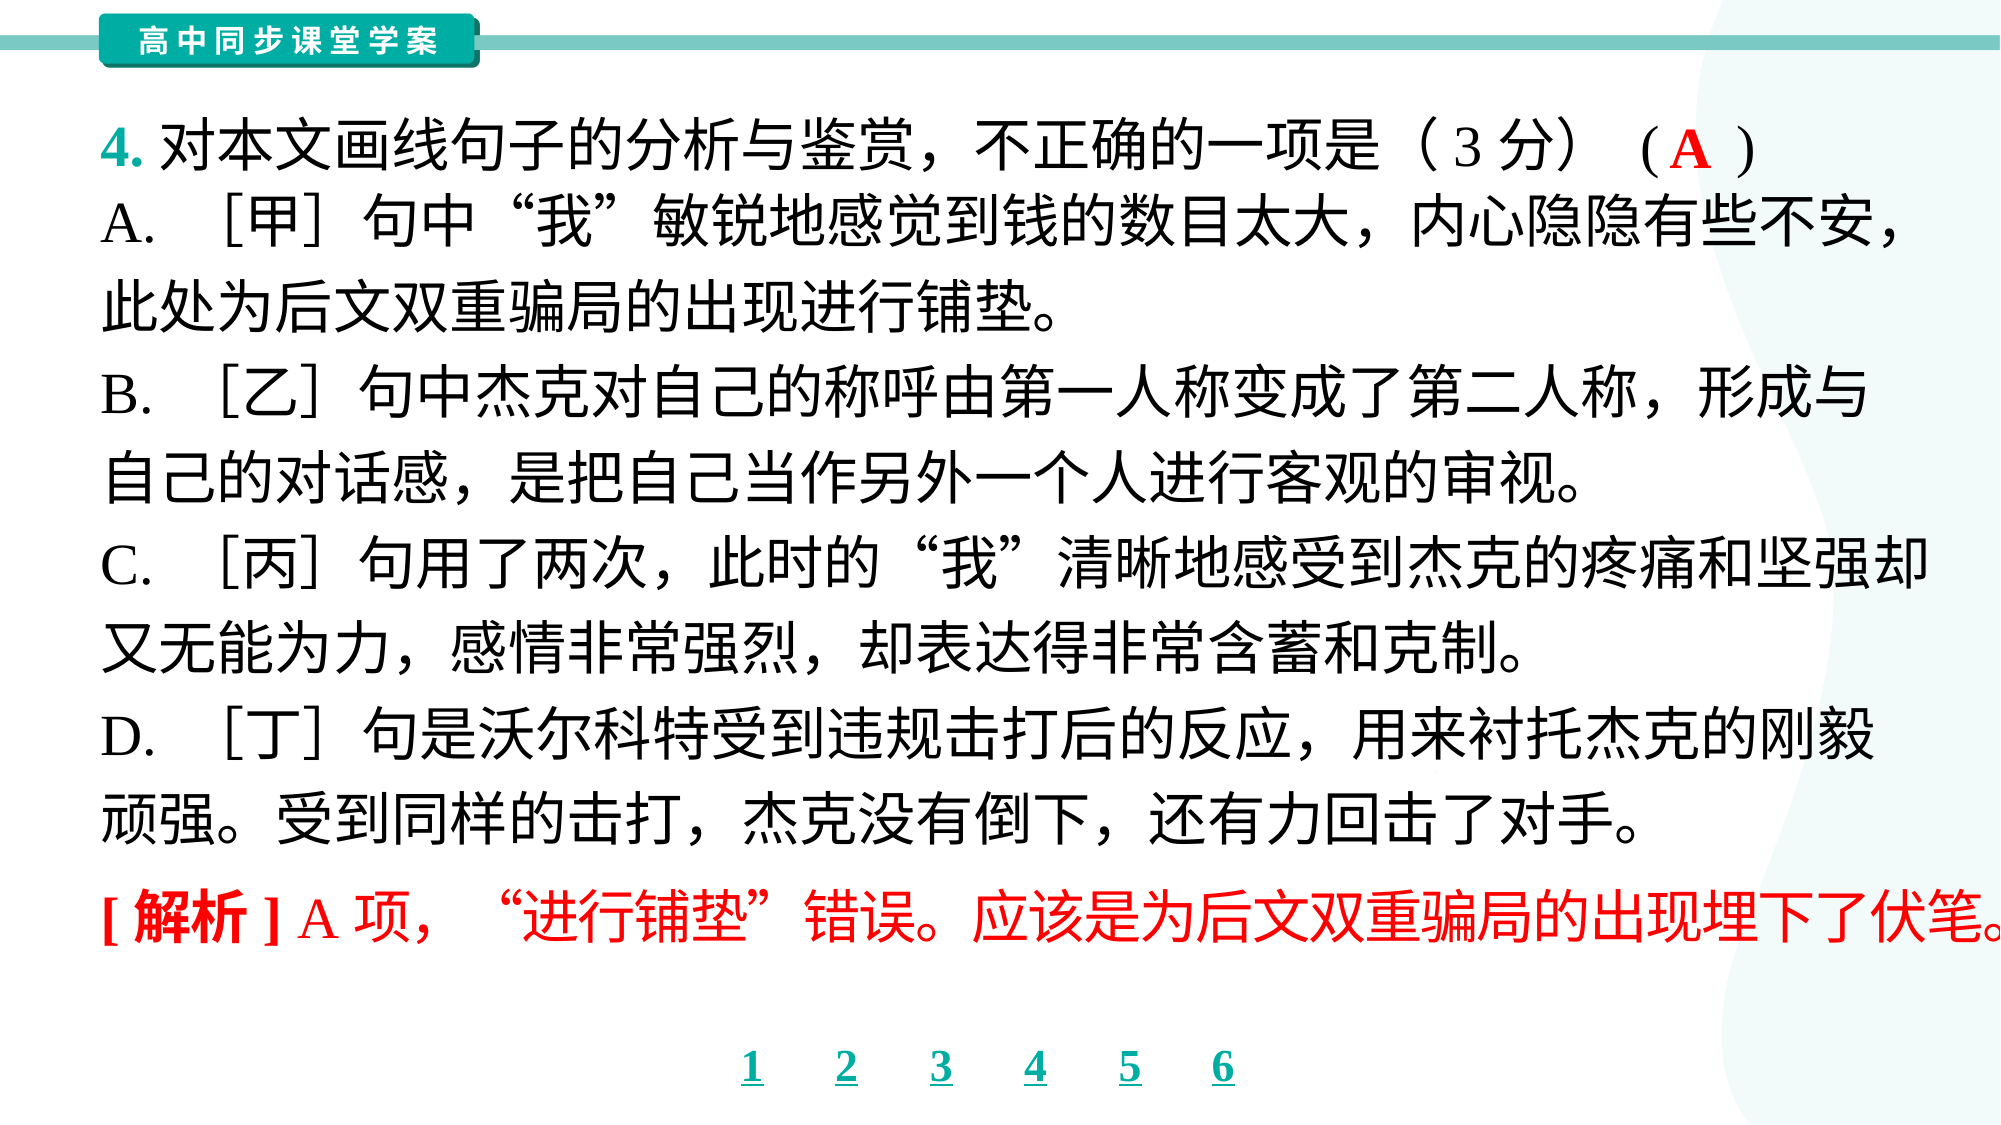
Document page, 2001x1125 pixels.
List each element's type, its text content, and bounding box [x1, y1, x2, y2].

text_box 4.对本文画线句子的分析与鉴赏，不正确的一项是（3分） ( ) [1733, 76, 1899, 169]
text_box 4.对本文画线句子的分析与鉴赏，不正确的一项是（3分） ( ) [100, 76, 1648, 169]
picture [0, 0, 2000, 1125]
text_box A [1648, 76, 1733, 169]
text_box [解析] A项，“进行铺垫”错误。应该是为后文双重骗局的出现埋下了伏笔。 [100, 848, 1899, 951]
text_box A. ［甲］句中“我”敏锐地感觉到钱的数目太大，内心隐隐有些不安， 此处为后文双重骗局的出现进行铺垫。 B. ［乙］句中杰克对自己的称呼由第一人称变成了第二人称，形成与 自己的对话感，是把自己当作另外一个人进行客观的审视。 C. ［丙］句用了两次，此时的“我”清晰地感受到杰克的疼痛和坚强却 又无能为力，感情非常强烈，却表达得非常含蓄和克制。 D. ［丁］句是沃尔科特受到违规击打后的反应，用来衬托杰克的刚毅 顽强。受到同样的击打，杰克没有倒下，还有力回击了对手。 [100, 169, 1899, 848]
